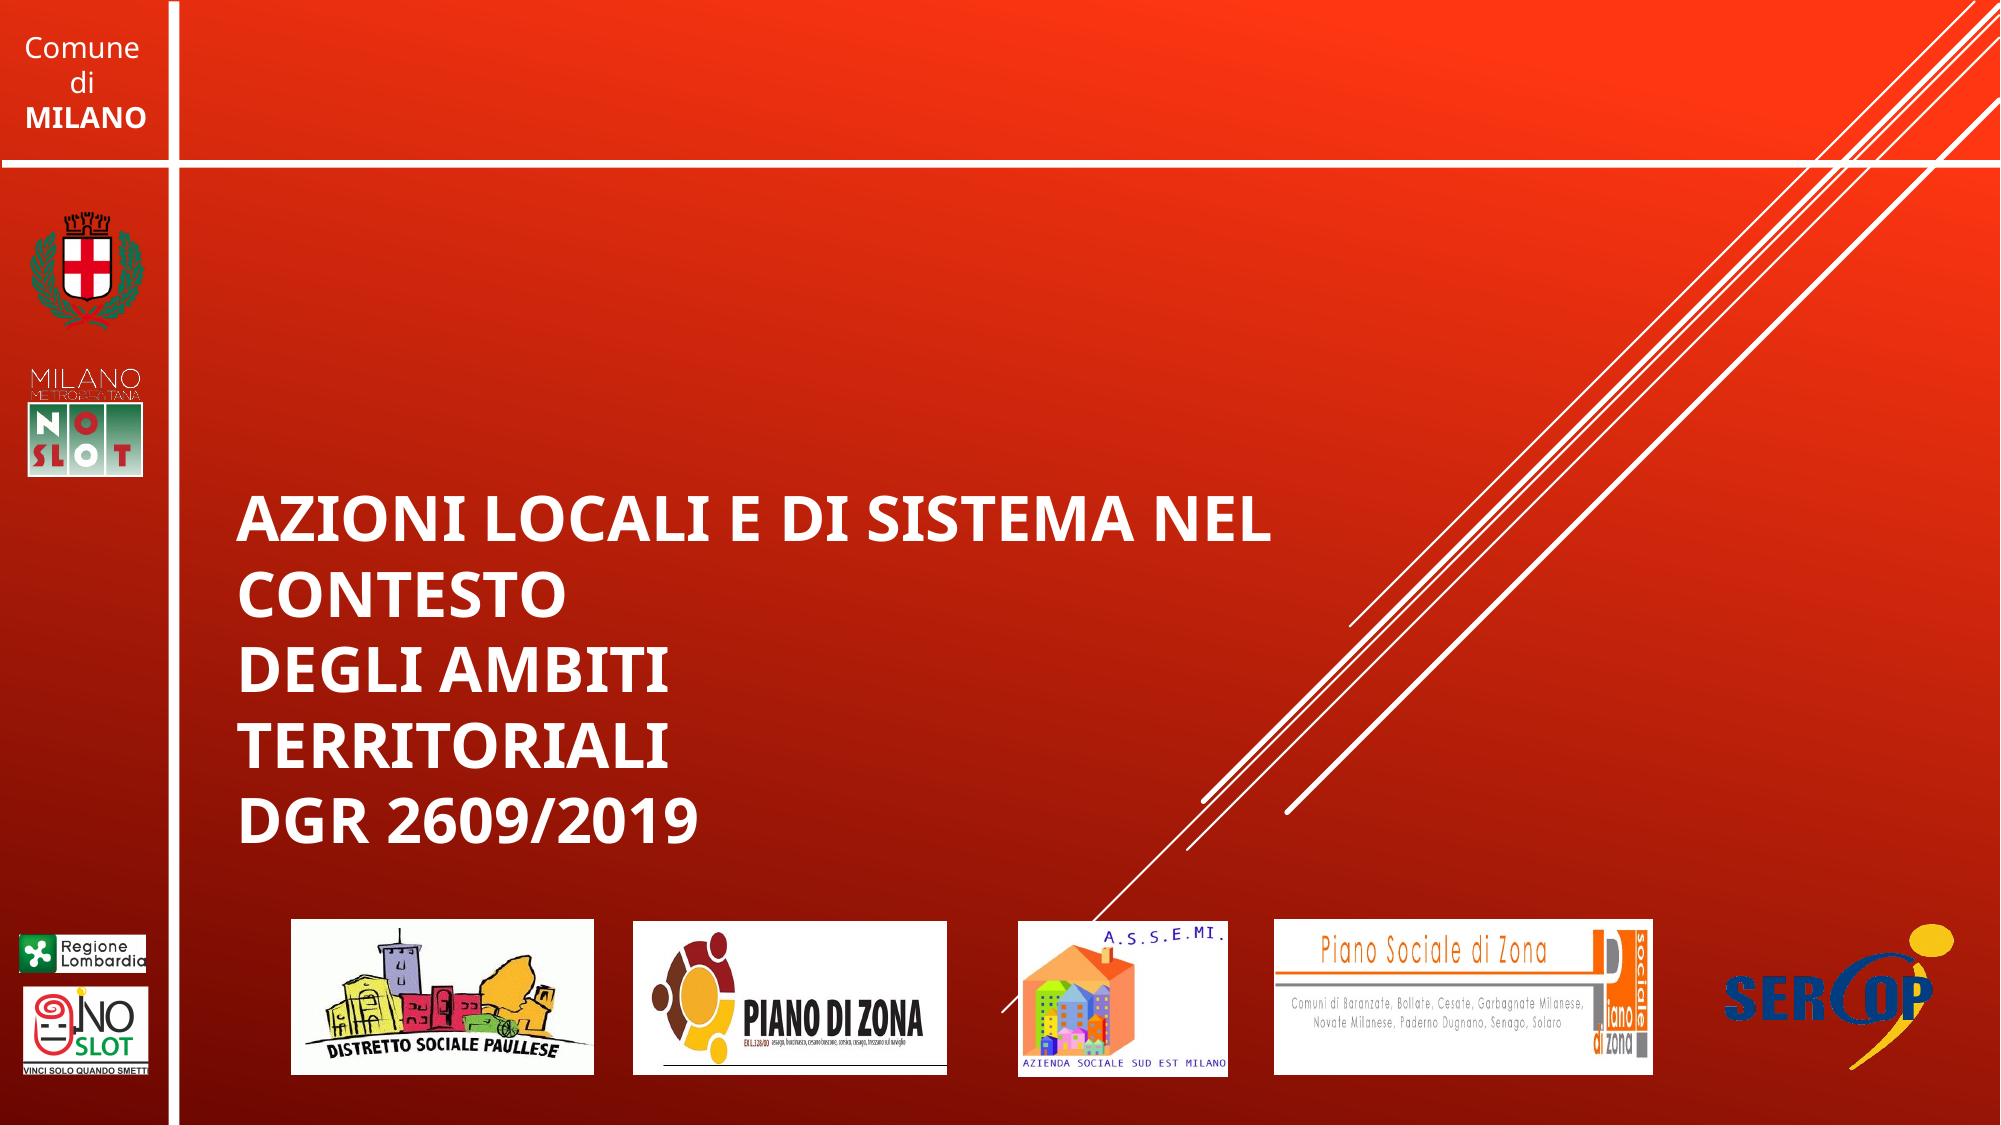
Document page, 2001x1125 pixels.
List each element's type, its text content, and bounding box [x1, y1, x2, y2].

picture [22, 361, 149, 482]
picture [9, 929, 149, 1092]
picture [1716, 919, 1962, 1075]
picture [290, 919, 595, 1075]
picture [21, 205, 153, 339]
picture [1017, 921, 1229, 1077]
picture [633, 921, 947, 1075]
title AZIONI LOCALI E DI SISTEMA NEL CONTESTO DEGLI AMBITI TERRITORIALI DGR 2609/2019 [221, 470, 1534, 864]
picture [1274, 919, 1653, 1075]
